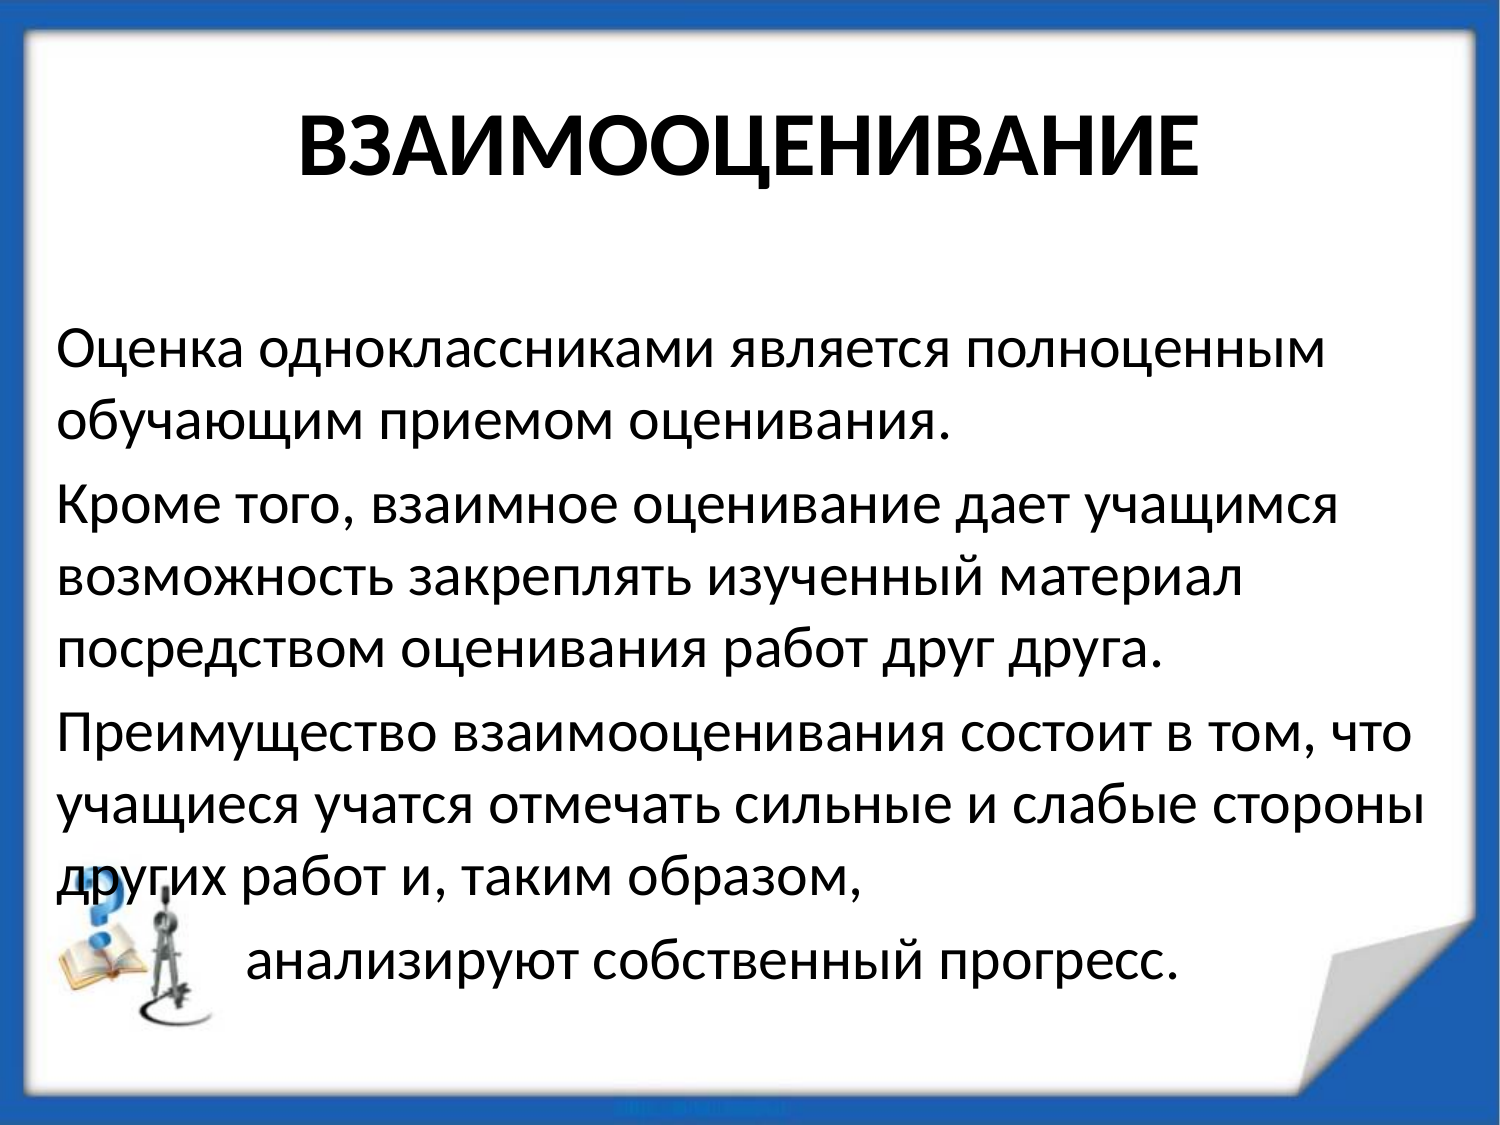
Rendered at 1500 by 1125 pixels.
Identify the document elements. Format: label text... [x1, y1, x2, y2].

title ВЗАИМООЦЕНИВАНИЕ [75, 45, 1425, 233]
picture [0, 0, 1500, 1125]
list Оценка одноклассниками является полноценным обучающим приемом оценивания. Кроме того, взаимное оценивание дает учащимся возможность закреплять изученный материал посредством оценивания работ друг друга. Преимущество взаимооценивания состоит в том, что учащиеся учатся отмечать сильные и слабые стороны других работ и, таким образом, анализируют собственный прогресс. [41, 299, 1459, 1014]
